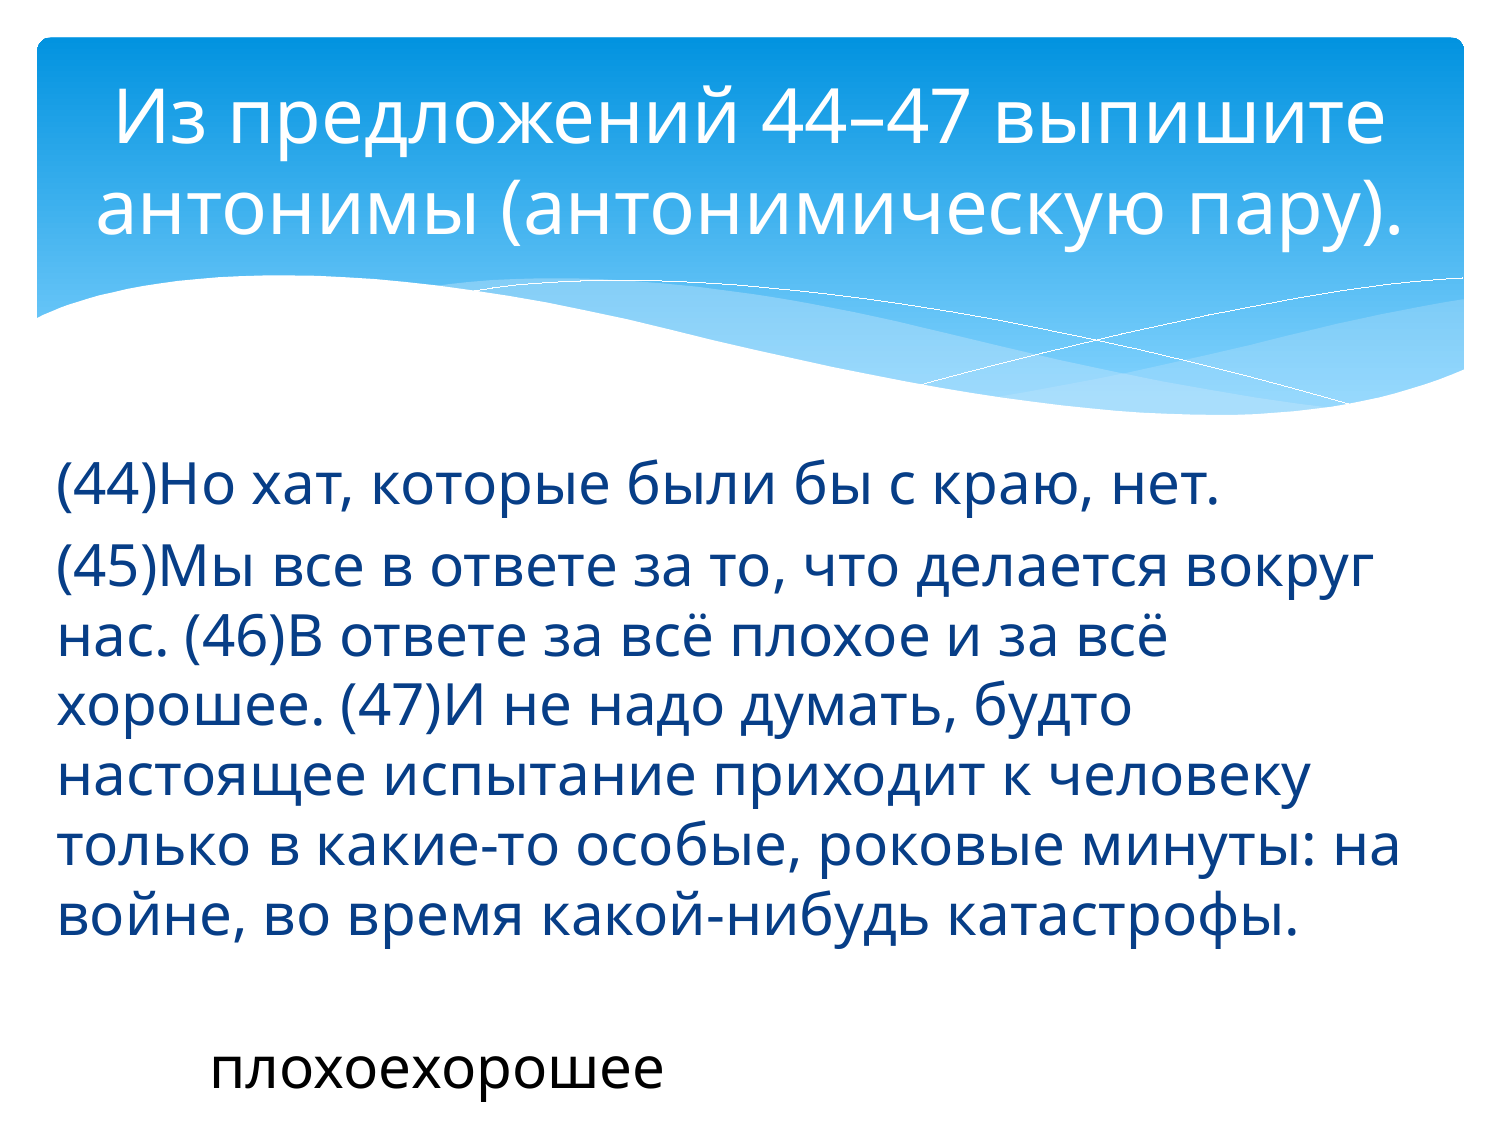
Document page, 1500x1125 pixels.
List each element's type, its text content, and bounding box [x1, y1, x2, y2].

text_box плохоехорошее [194, 1023, 1317, 1108]
title Из предложений 44–47 выпишите антонимы (антонимическую пару). [75, 55, 1425, 261]
list (44)Но хат, которые были бы с краю, нет. (45)Мы все в ответе за то, что делается вокруг нас. (46)В ответе за всё плохое и за всё хорошее. (47)И не надо думать, будто настоящее испытание приходит к человеку только в какие-то особые, роковые минуты: на войне, во время какой-нибудь катастрофы. [41, 438, 1459, 1005]
